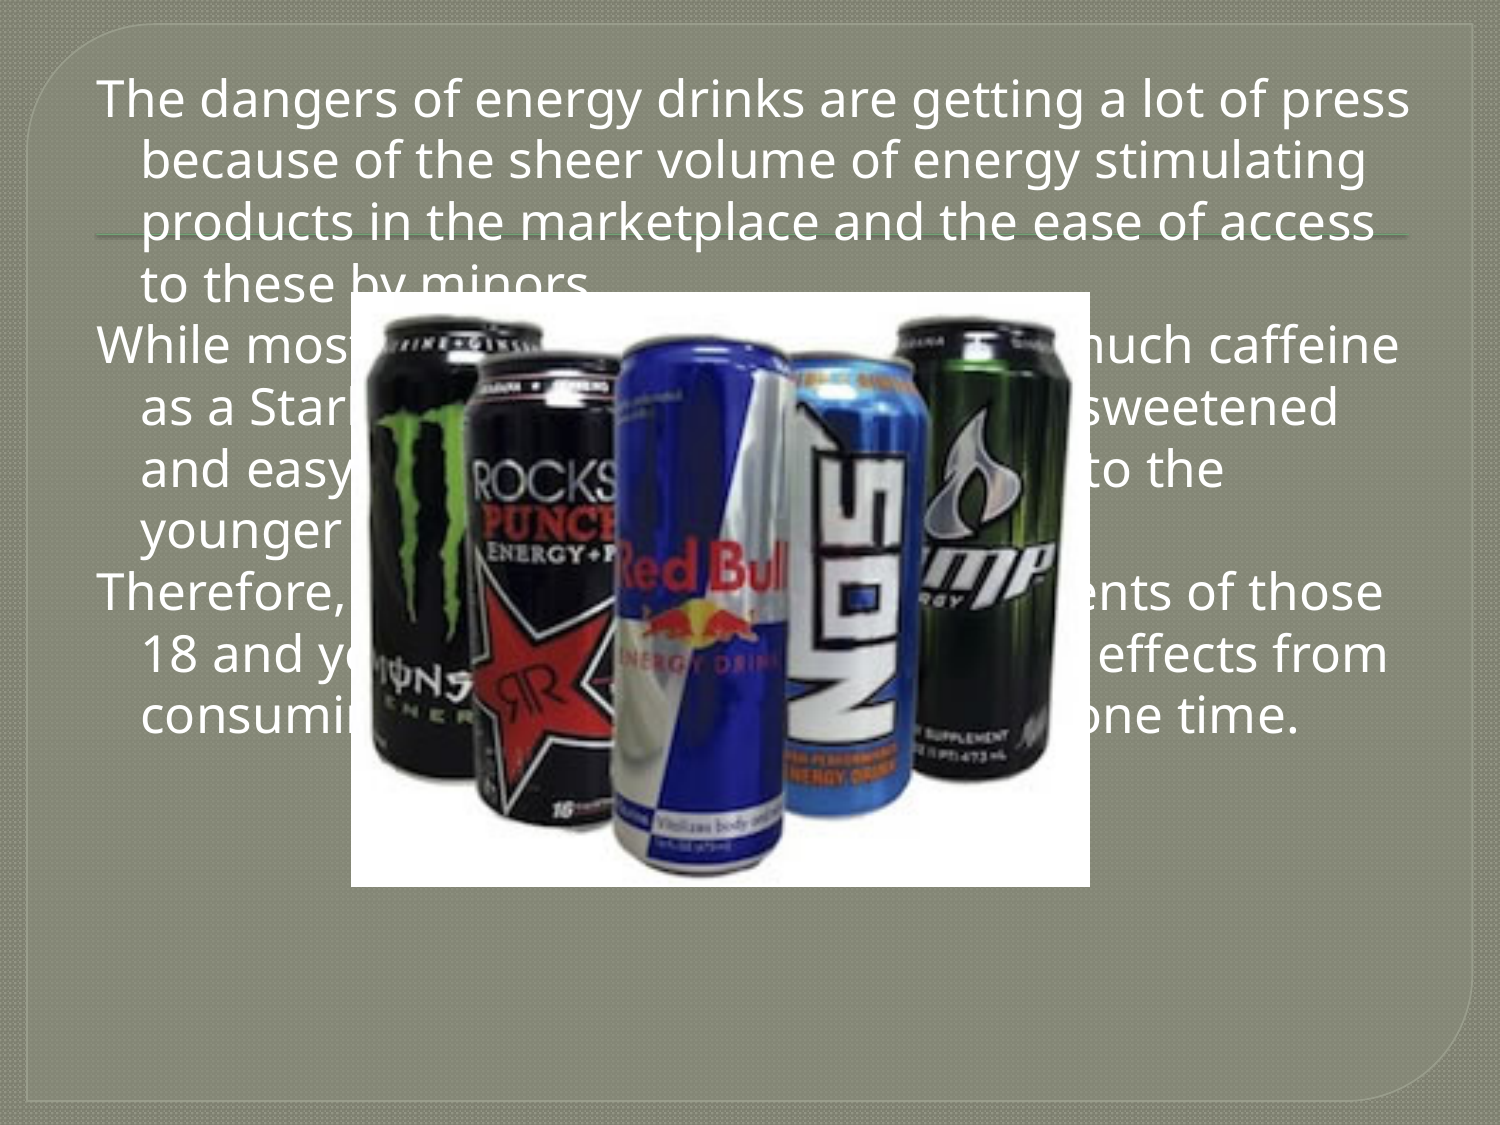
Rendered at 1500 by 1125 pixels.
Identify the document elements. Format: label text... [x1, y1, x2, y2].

picture [351, 292, 1091, 887]
list The dangers of energy drinks are getting a lot of press because of the sheer volume of energy stimulating products in the marketplace and the ease of access to these by minors. While most energy drinks don’t have as much caffeine as a Starbucks’ coffee, they are heavily sweetened and easy to drink, which appeals more to the younger demographic. Therefore, we are seeing increased incidents of those 18 and younger having dangerous side effects from consuming too many energy drinks at one time. [82, 58, 1432, 802]
